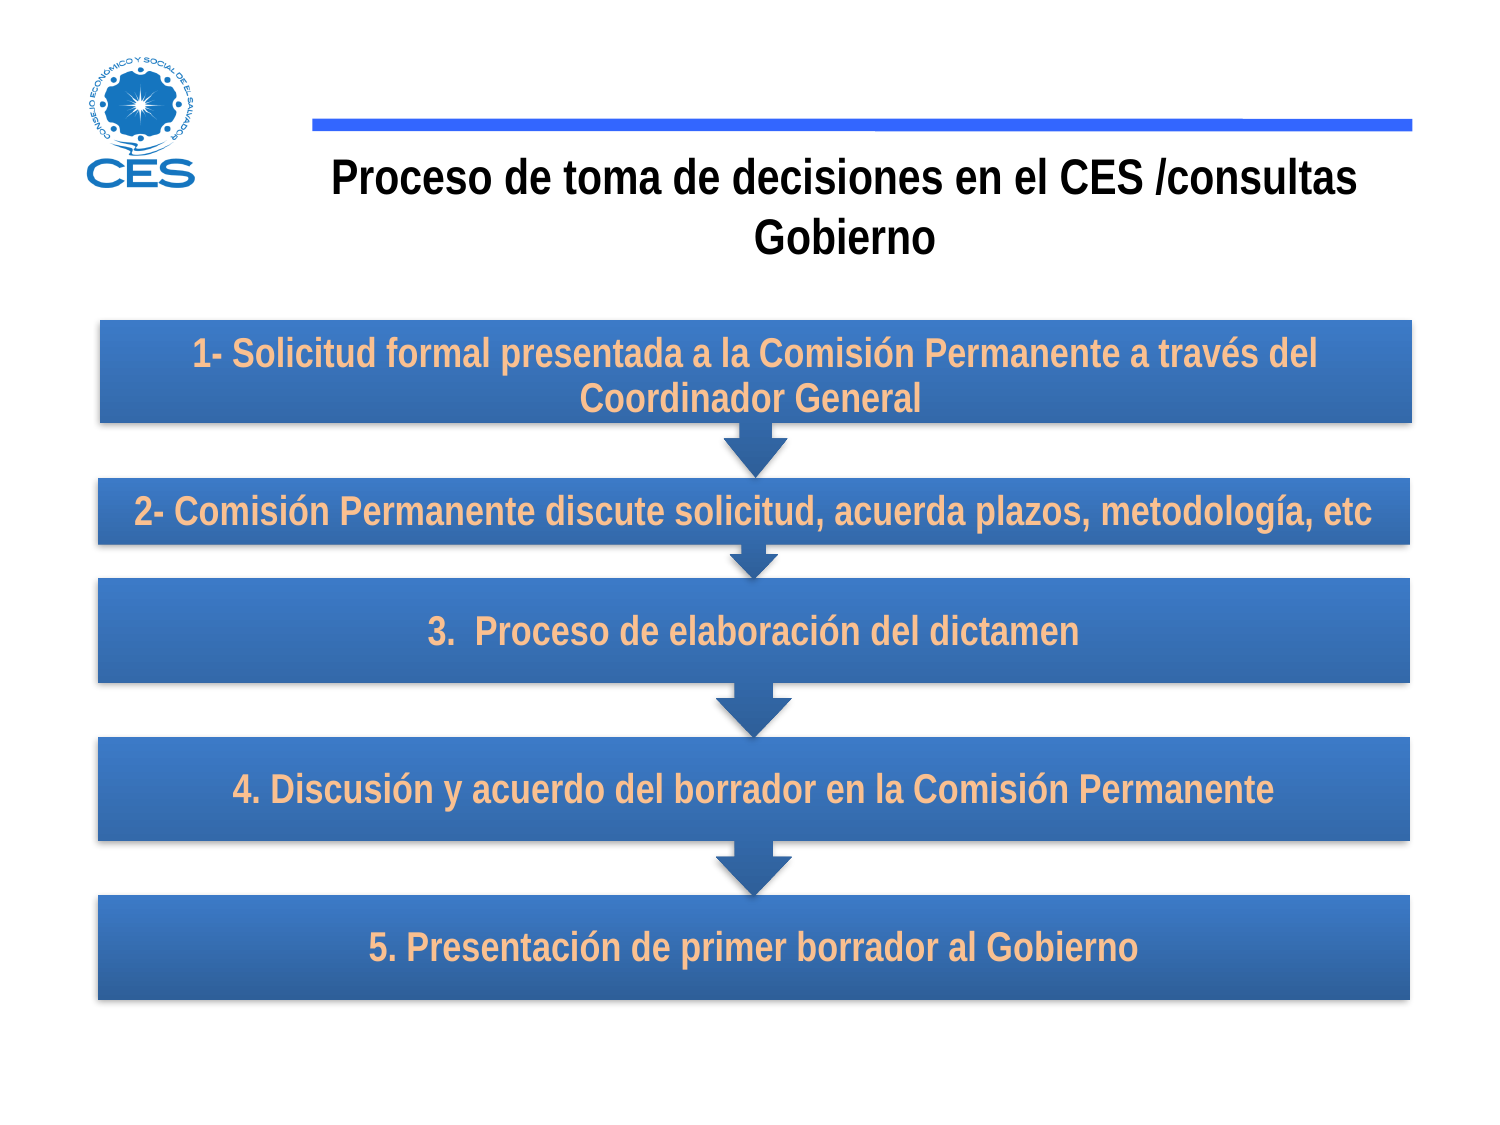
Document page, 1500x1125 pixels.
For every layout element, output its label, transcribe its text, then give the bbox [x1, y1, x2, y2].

picture [37, 49, 247, 198]
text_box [97, 319, 1412, 1000]
text_box Proceso de toma de decisiones en el CES /consultas Gobierno [277, 137, 1413, 272]
